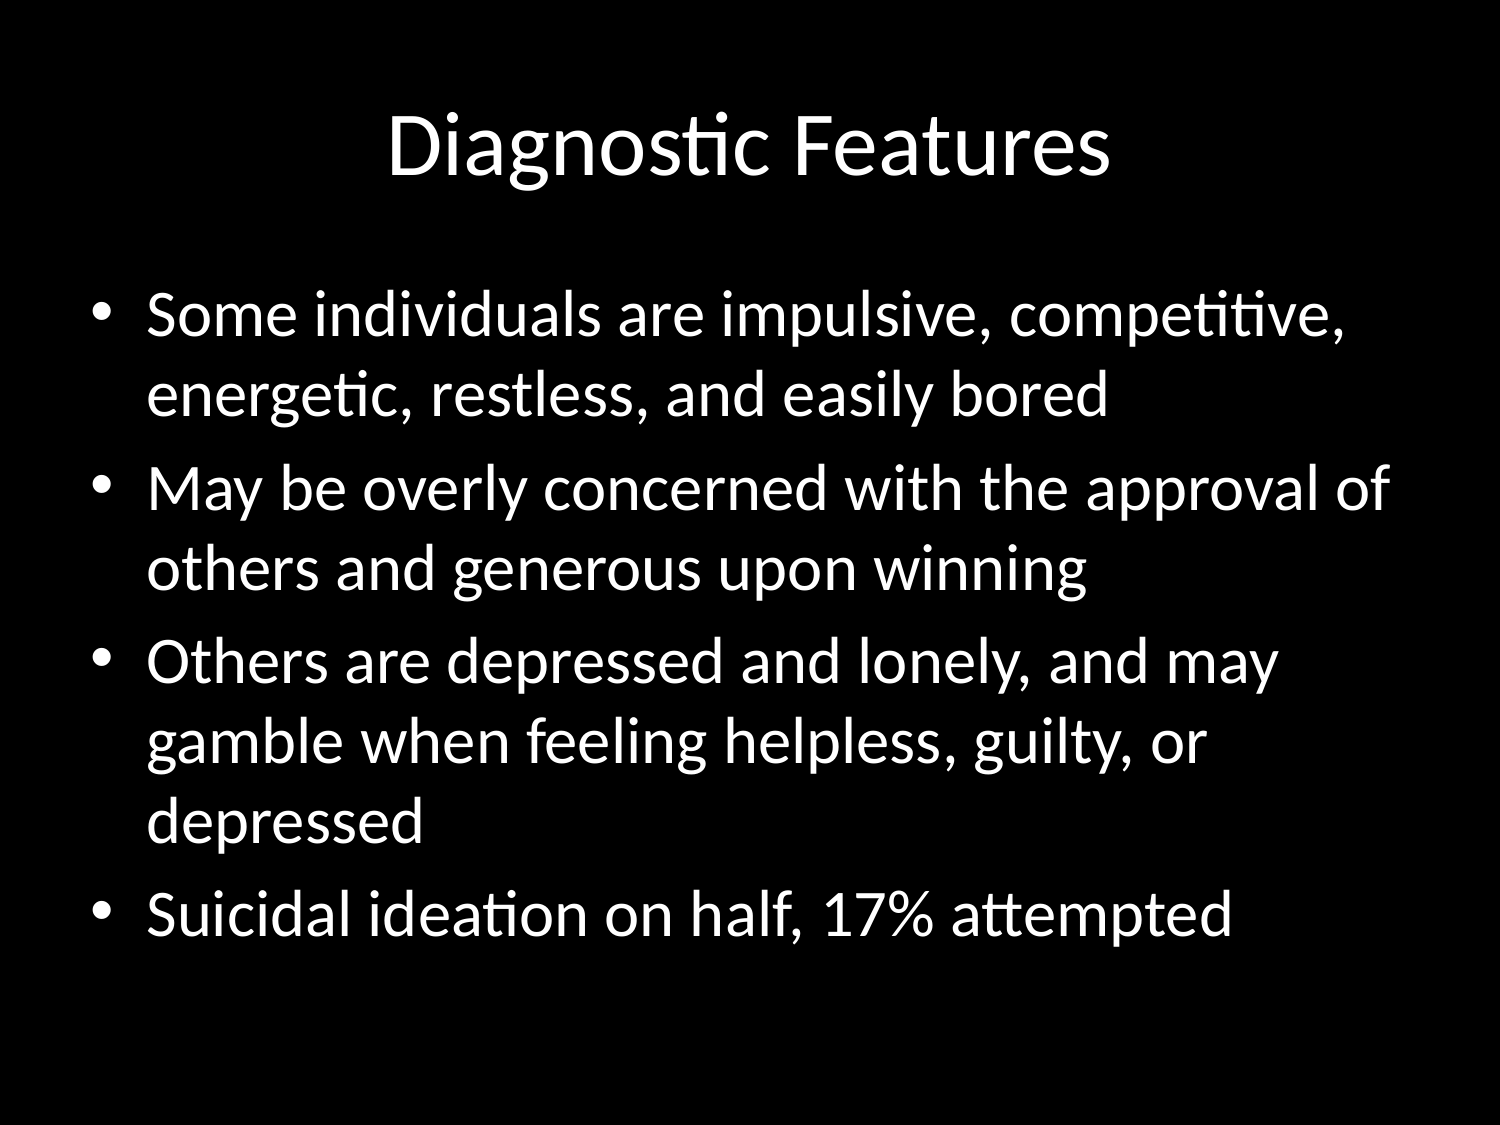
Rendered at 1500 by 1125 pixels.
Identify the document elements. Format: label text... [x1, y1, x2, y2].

list Some individuals are impulsive, competitive, energetic, restless, and easily bored May be overly concerned with the approval of others and generous upon winning Others are depressed and lonely, and may gamble when feeling helpless, guilty, or depressed Suicidal ideation on half, 17% attempted [75, 262, 1425, 1005]
title Diagnostic Features [75, 45, 1425, 233]
